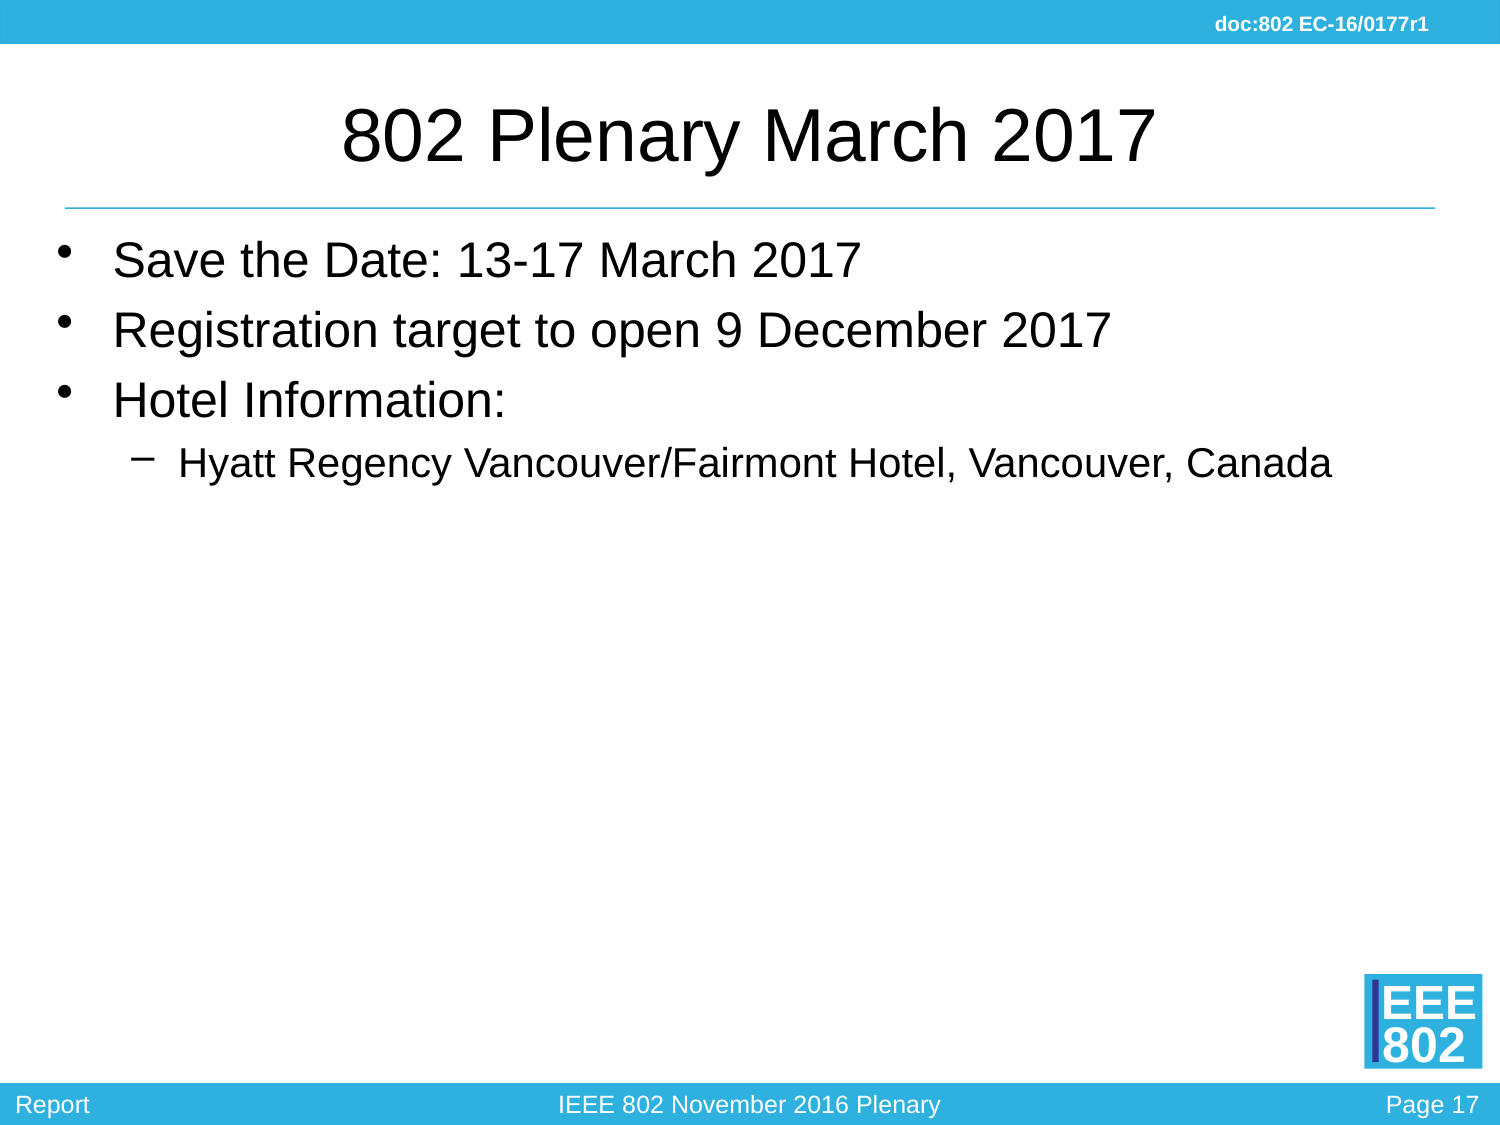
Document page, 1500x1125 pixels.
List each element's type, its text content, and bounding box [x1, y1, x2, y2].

title 802 Plenary March 2017 [75, 66, 1425, 197]
list Save the Date: 13-17 March 2017 Registration target to open 9 December 2017 Hotel Information: Hyatt Regency Vancouver/Fairmont Hotel, Vancouver, Canada [41, 220, 1388, 940]
